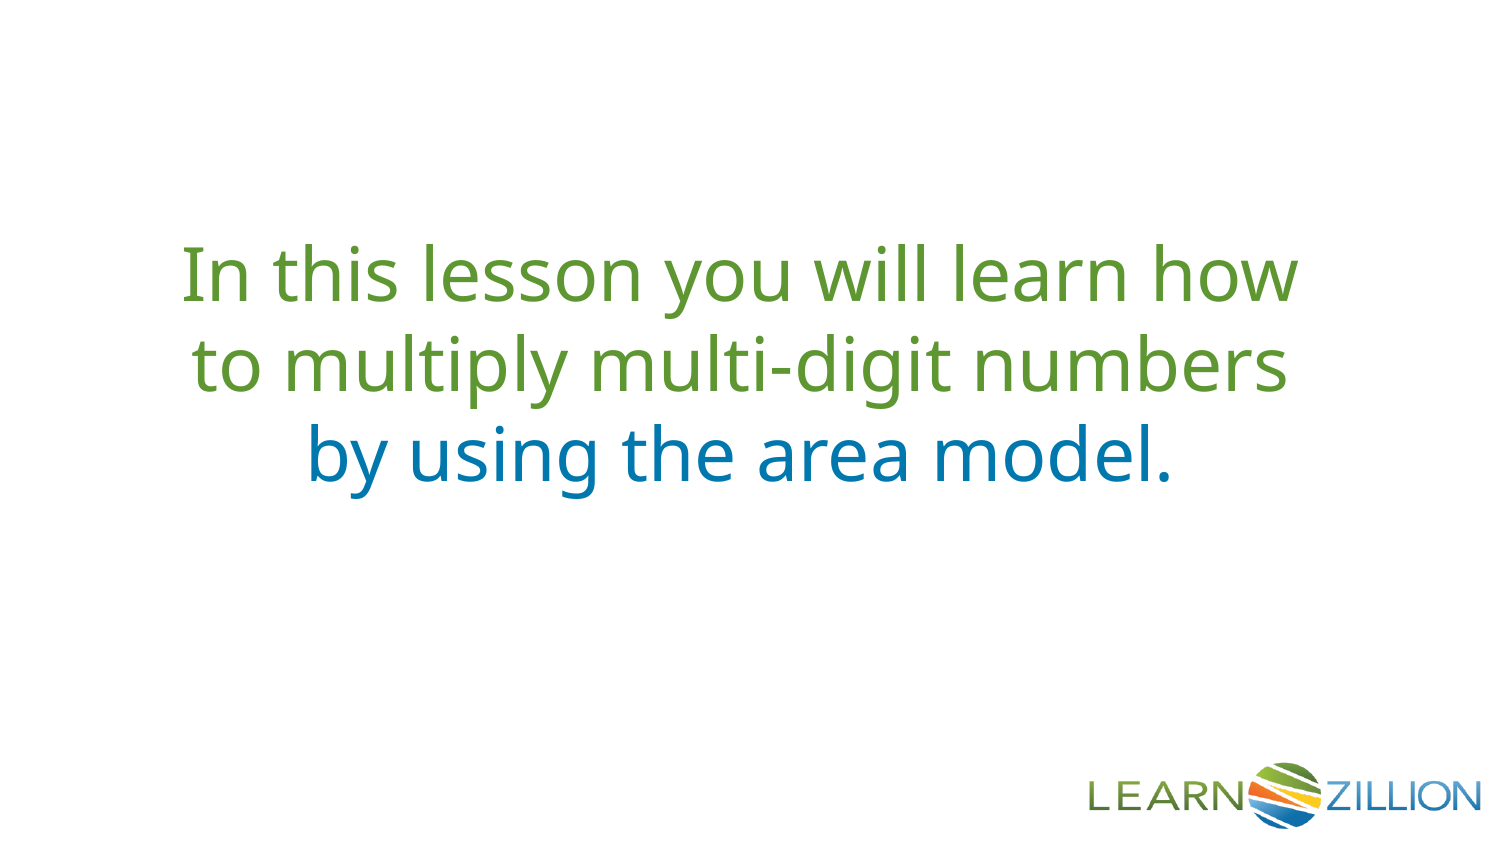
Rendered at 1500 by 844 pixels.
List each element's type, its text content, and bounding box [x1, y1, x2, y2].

picture [1087, 759, 1482, 831]
text_box In this lesson you will learn how to multiply multi-digit numbers by using the area model. [131, 219, 1350, 505]
